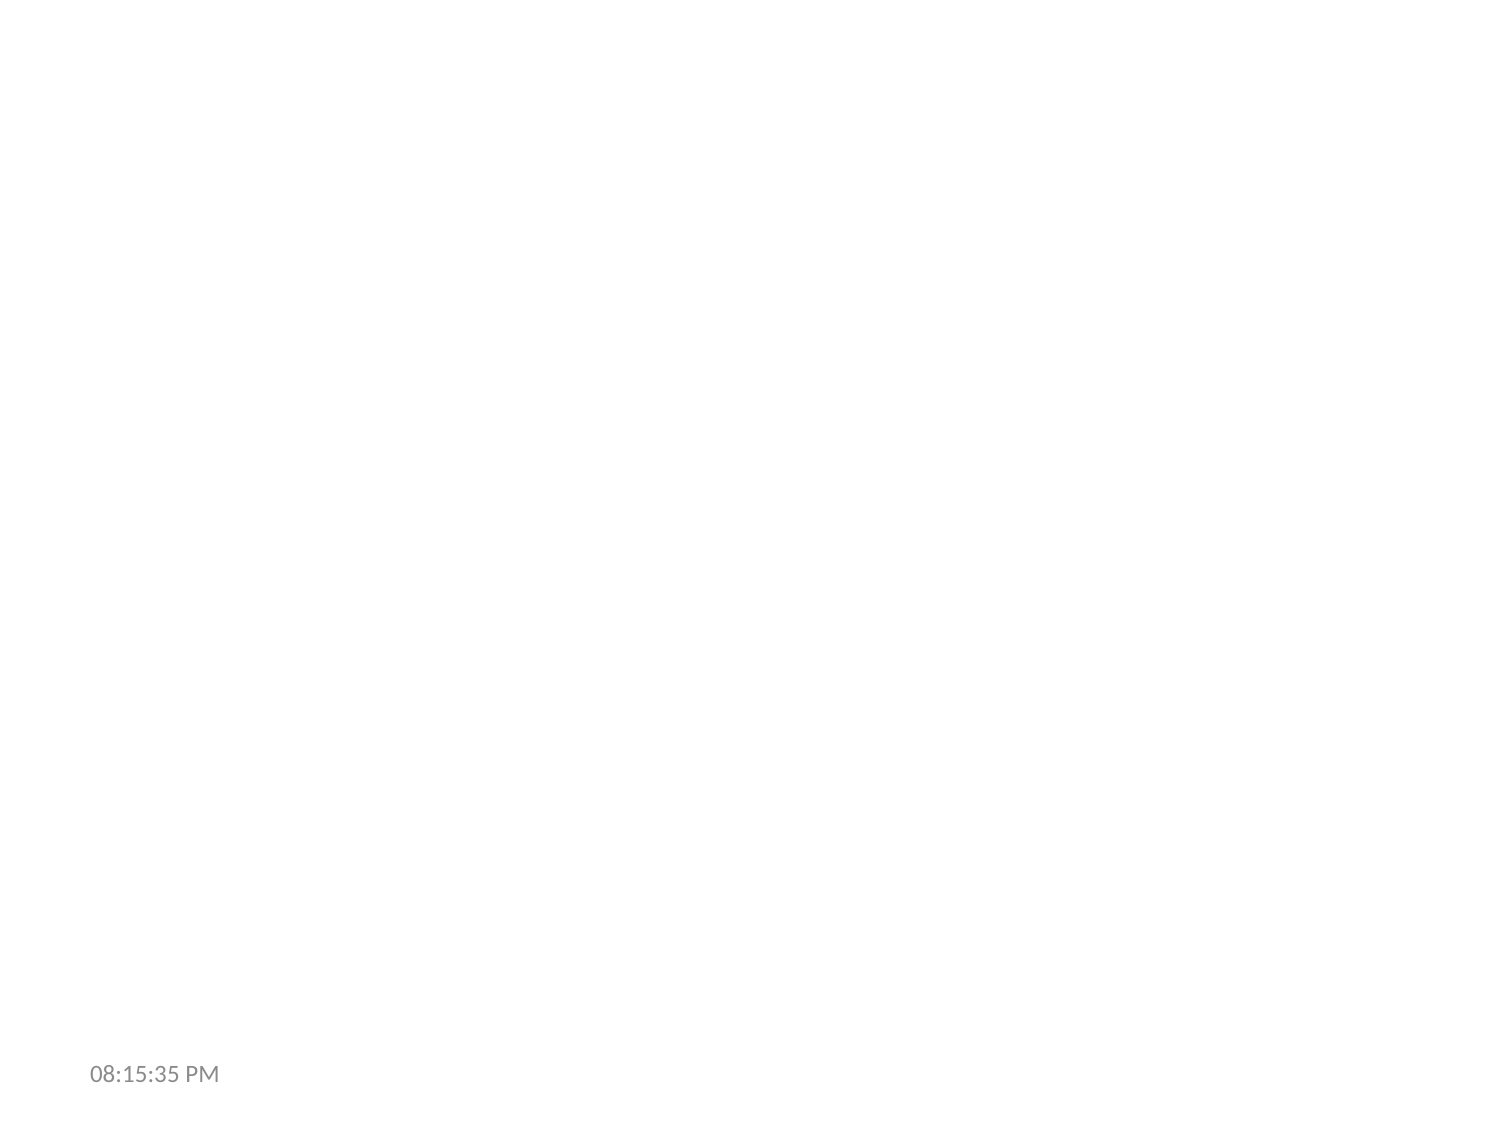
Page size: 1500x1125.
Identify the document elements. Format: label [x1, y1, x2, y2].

slide_number [75, 1042, 425, 1103]
